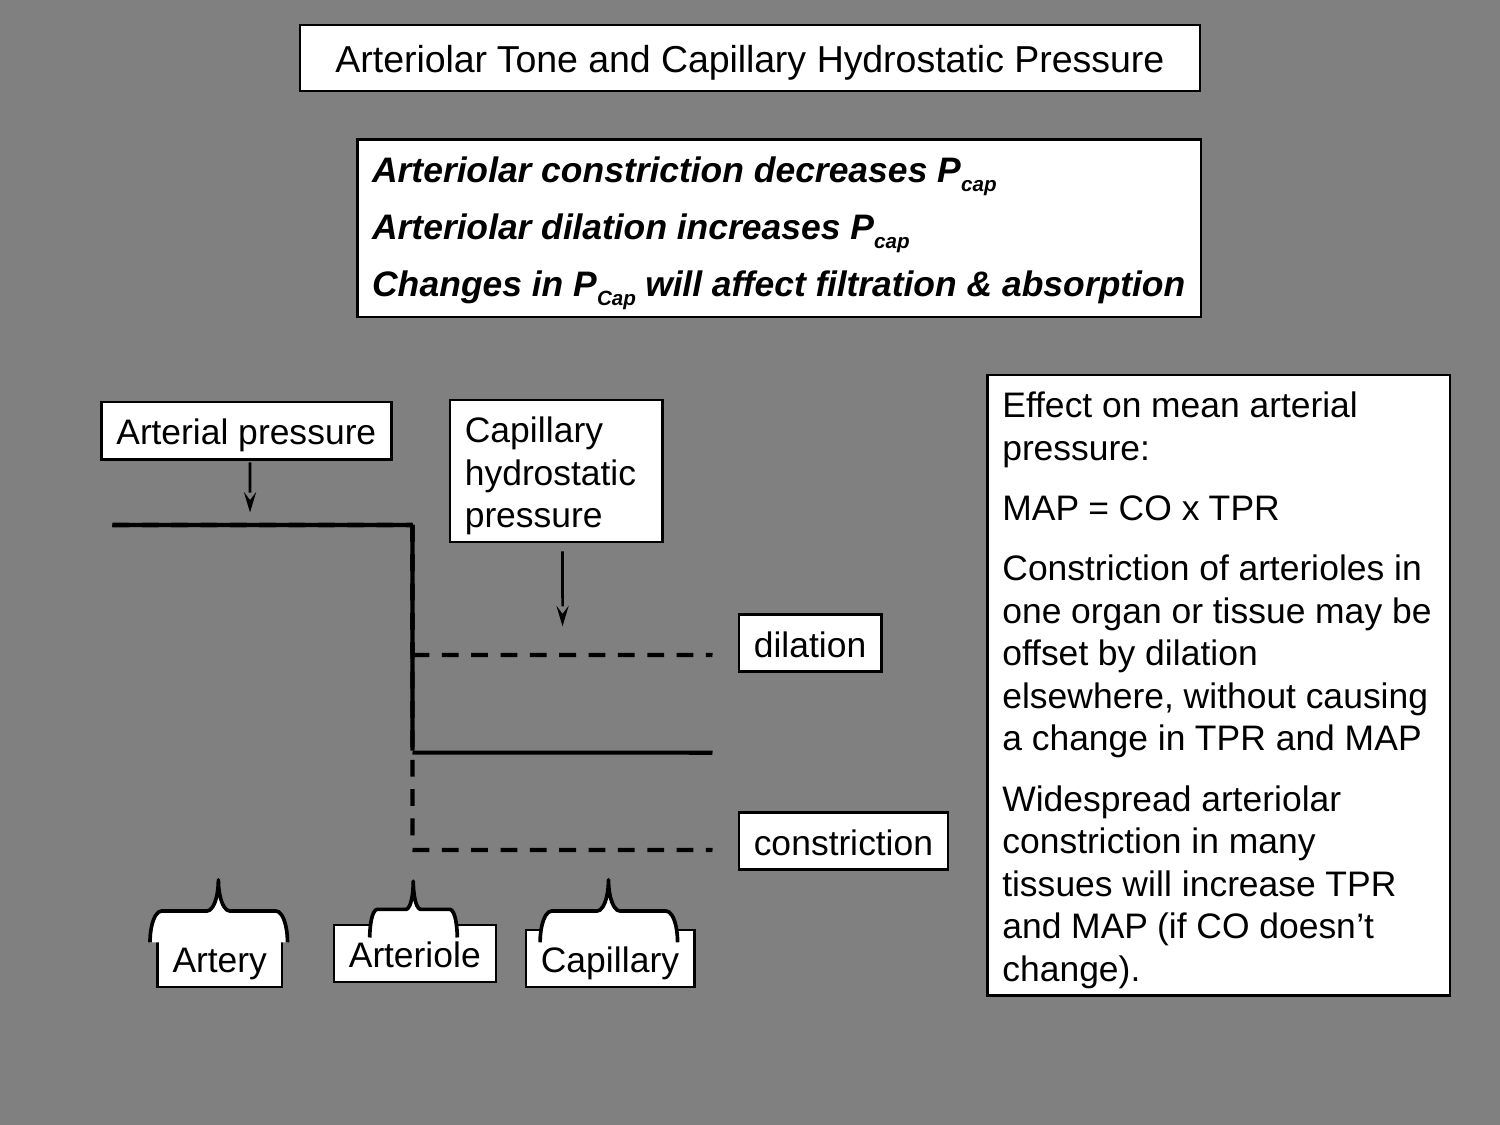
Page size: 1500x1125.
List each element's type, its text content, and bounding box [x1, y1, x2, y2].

text_box Effect on mean arterial pressure: MAP = CO x TPR Constriction of arterioles in one organ or tissue may be offset by dilation elsewhere, without causing a change in TPR and MAP Widespread arteriolar constriction in many tissues will increase TPR and MAP (if CO doesn’t change). [987, 374, 1450, 996]
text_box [99, 399, 950, 991]
title Arteriolar Tone and Capillary Hydrostatic Pressure [299, 24, 1201, 92]
text_box Arteriolar constriction decreases Pcap Arteriolar dilation increases Pcap Changes in PCap will affect filtration & absorption [357, 139, 1201, 318]
